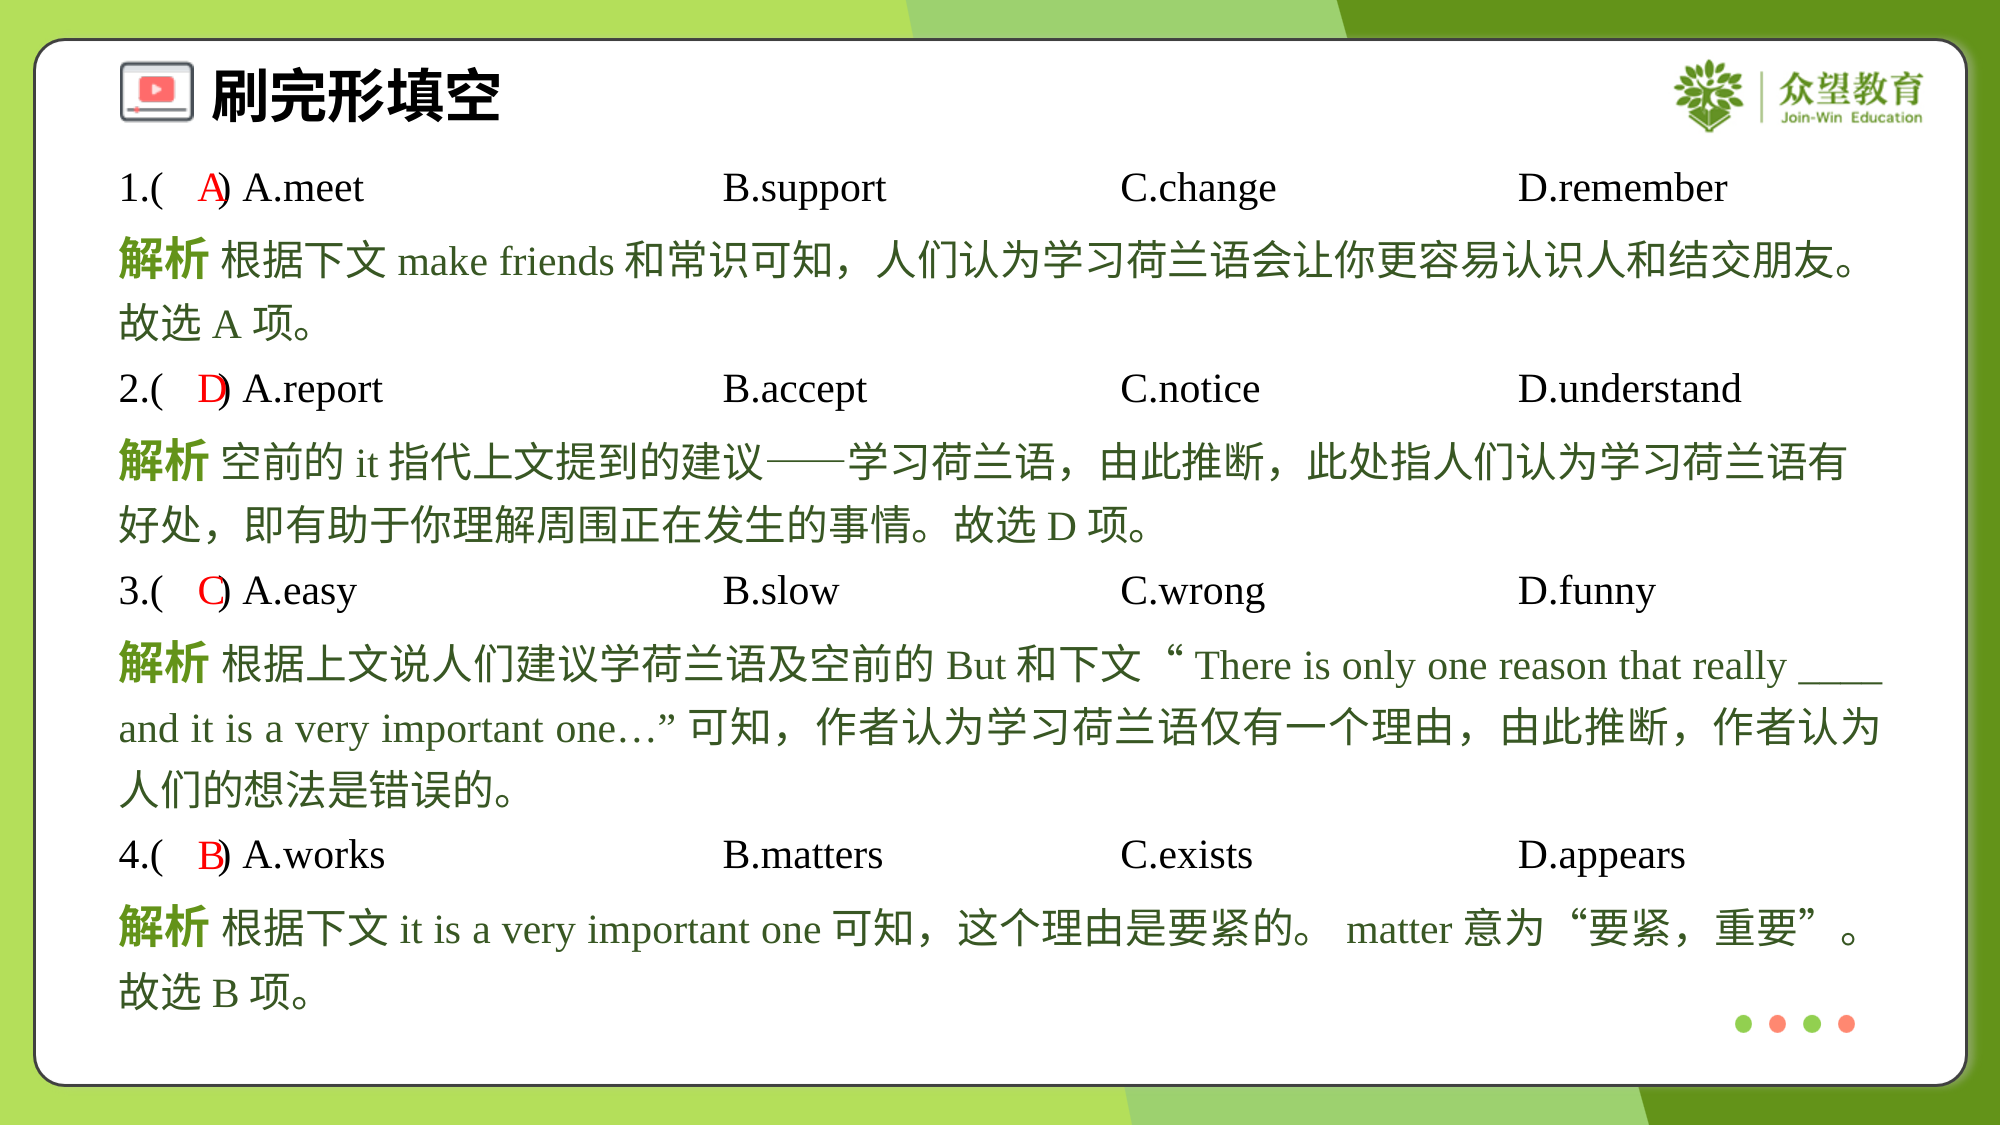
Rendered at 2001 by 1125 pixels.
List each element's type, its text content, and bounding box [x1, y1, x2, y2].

text_box B [192, 814, 231, 873]
text_box 4.( ) A.works B.matters C.exists D.appears [118, 814, 192, 872]
text_box 4.( ) A.works B.matters C.exists D.appears [231, 814, 1883, 872]
text_box 解析 根据下文make friends和常识可知，人们认为学习荷兰语会让你更容易认识人和结交朋友。故选A项。 [118, 215, 1883, 343]
text_box C [192, 550, 231, 608]
text_box 1.( ) A.meet B.support C.change D.remember [233, 146, 1883, 204]
text_box 解析 根据下文it is a very important one可知，这个理由是要紧的。matter意为“要紧，重要”。故选B项。 [118, 884, 1883, 1011]
text_box 解析 空前的it指代上文提到的建议——学习荷兰语，由此推断，此处指人们认为学习荷兰语有好处，即有助于你理解周围正在发生的事情。故选D项。 [118, 417, 1883, 545]
text_box A [192, 146, 233, 205]
text_box 2.( ) A.report B.accept C.notice D.understand [118, 348, 192, 406]
text_box 1.( ) A.meet B.support C.change D.remember [118, 146, 192, 204]
text_box 解析 根据上文说人们建议学荷兰语及空前的But和下文“There is only one reason that really ____ and it is a very important one…”可知，作者认为学习荷兰语仅有一个理由，由此推断，作者认为人们的想法是错误的。 [118, 620, 1883, 809]
text_box 2.( ) A.report B.accept C.notice D.understand [233, 348, 1883, 406]
picture [0, 0, 2000, 1125]
text_box 3.( ) A.easy B.slow C.wrong D.funny [118, 550, 192, 608]
text_box D [192, 348, 233, 406]
text_box 3.( ) A.easy B.slow C.wrong D.funny [231, 550, 1883, 608]
